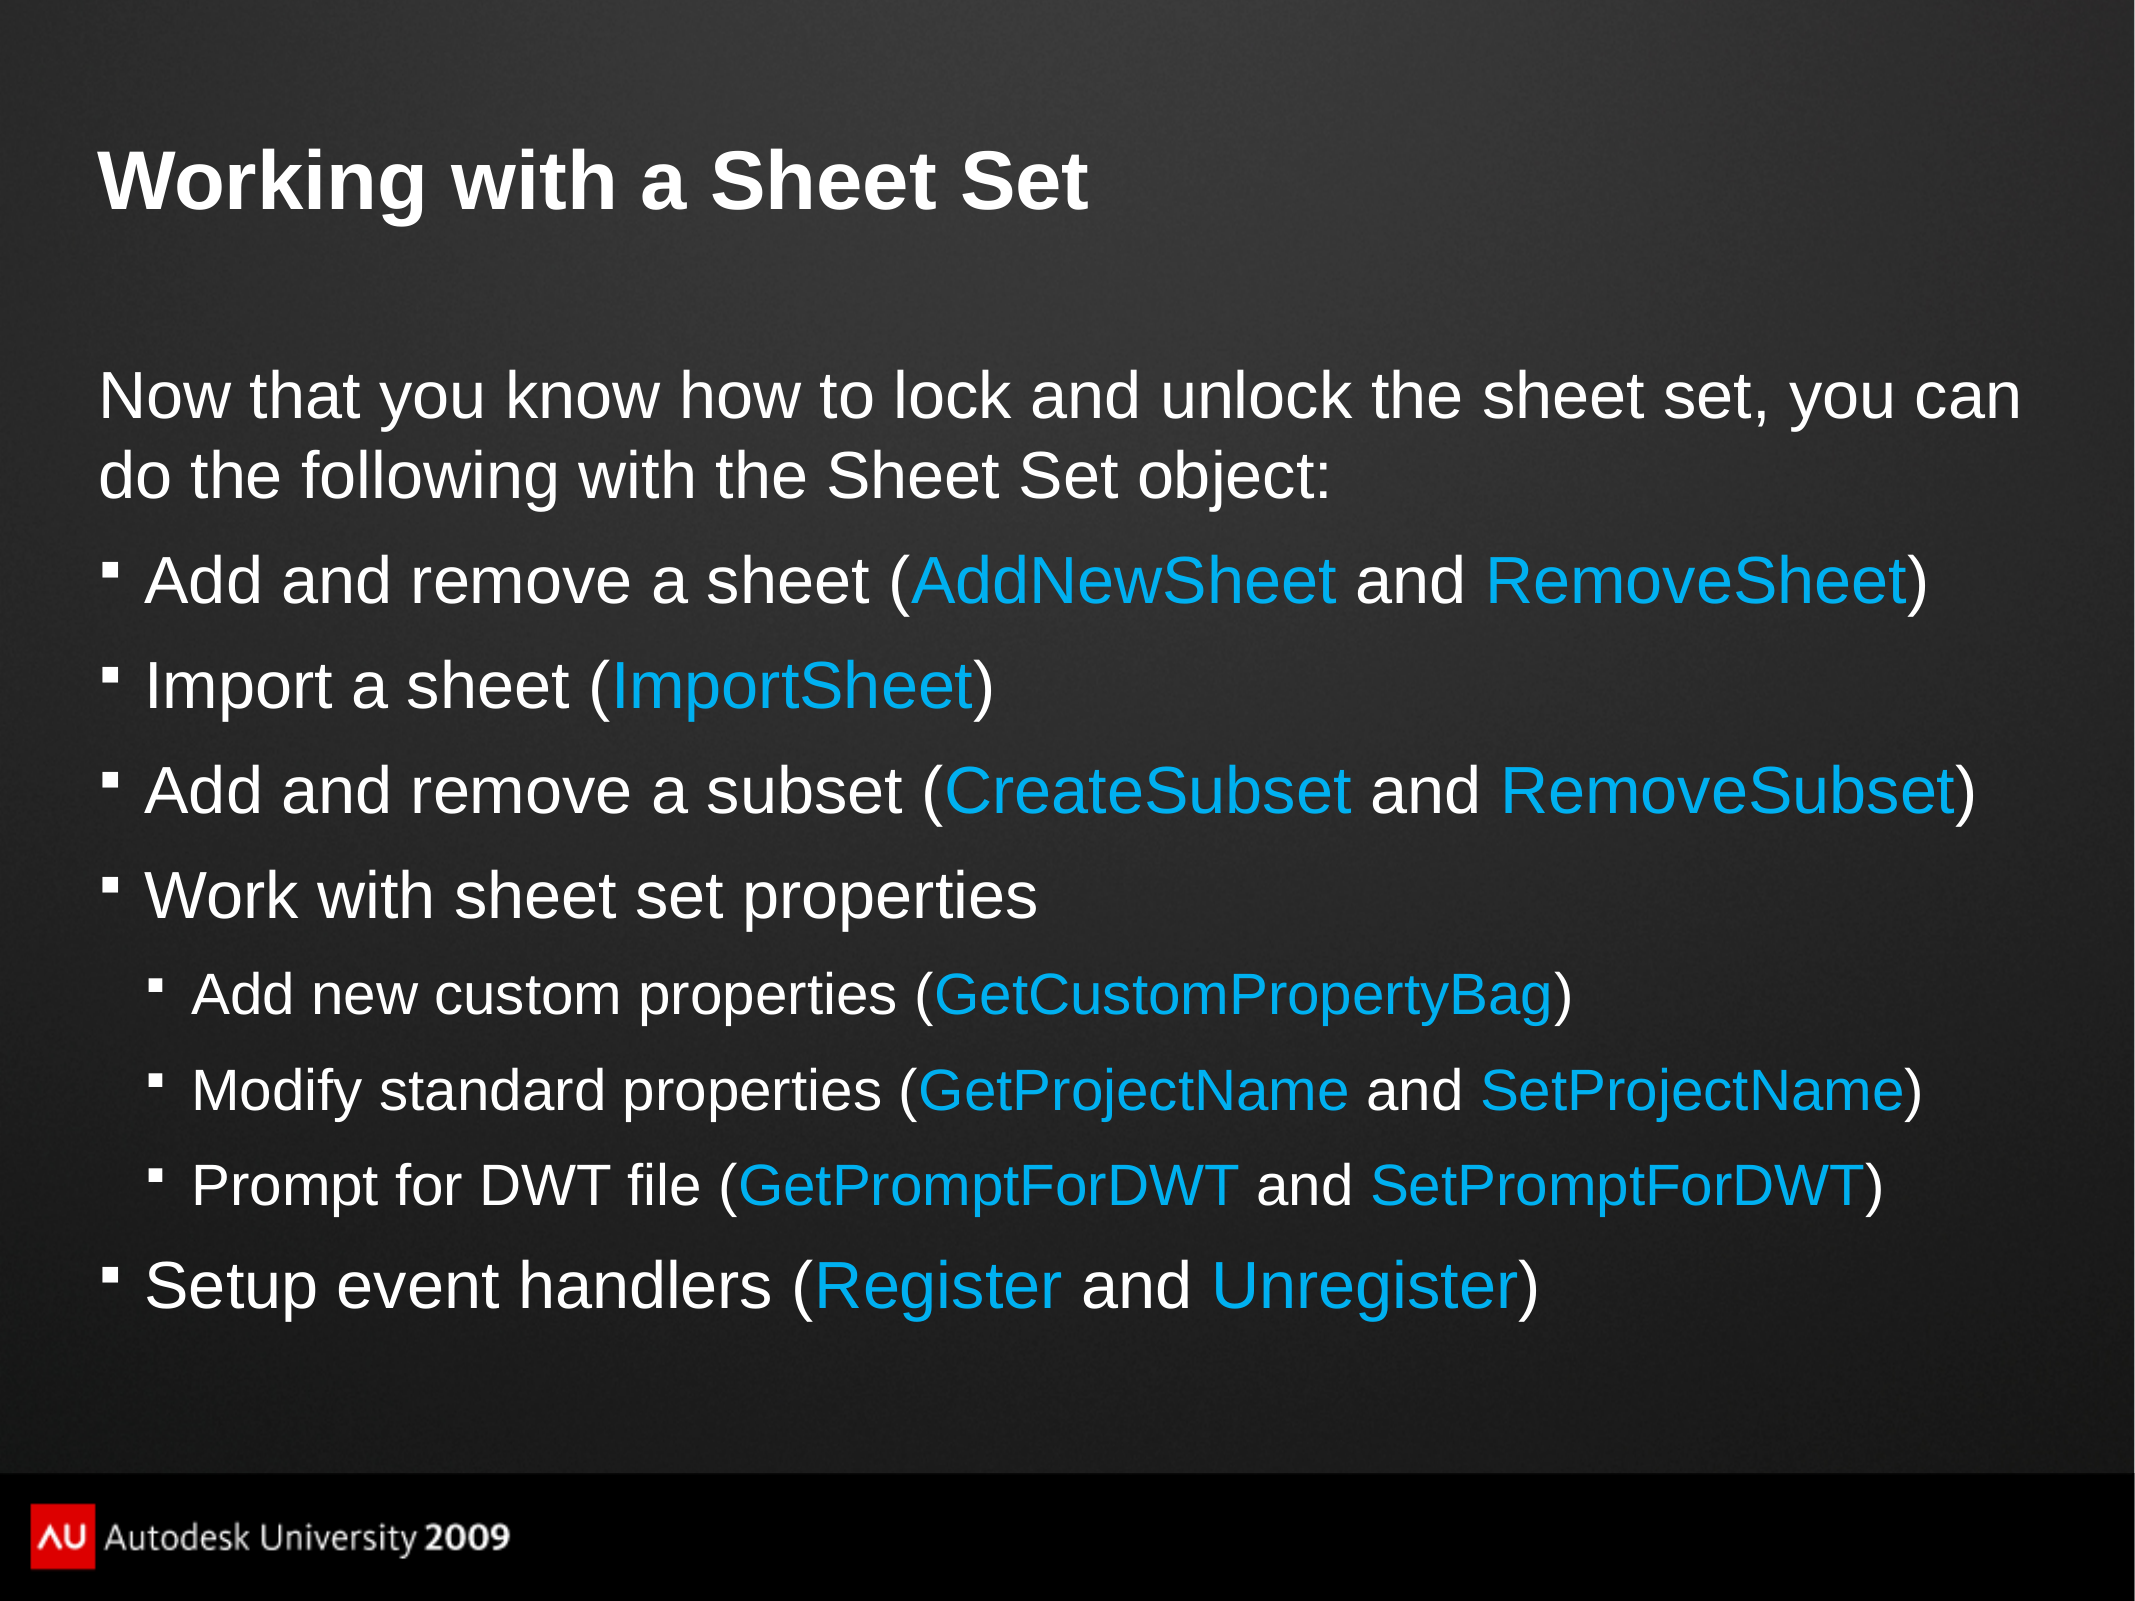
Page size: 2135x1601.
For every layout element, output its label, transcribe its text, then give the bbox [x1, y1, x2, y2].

picture [0, 0, 2135, 1601]
title Working with a Sheet Set [96, 59, 2028, 293]
list Now that you know how to lock and unlock the sheet set, you can do the following with the Sheet Set object: Add and remove a sheet (AddNewSheet and RemoveSheet) Import a sheet (ImportSheet) Add and remove a subset (CreateSubset and RemoveSubset) Work with sheet set properties Add new custom properties (GetCustomPropertyBag) Modify standard properties (GetProjectName and SetProjectName) Prompt for DWT file (GetPromptForDWT and SetPromptForDWT) Setup event handlers (Register and Unregister) [97, 351, 2081, 1452]
